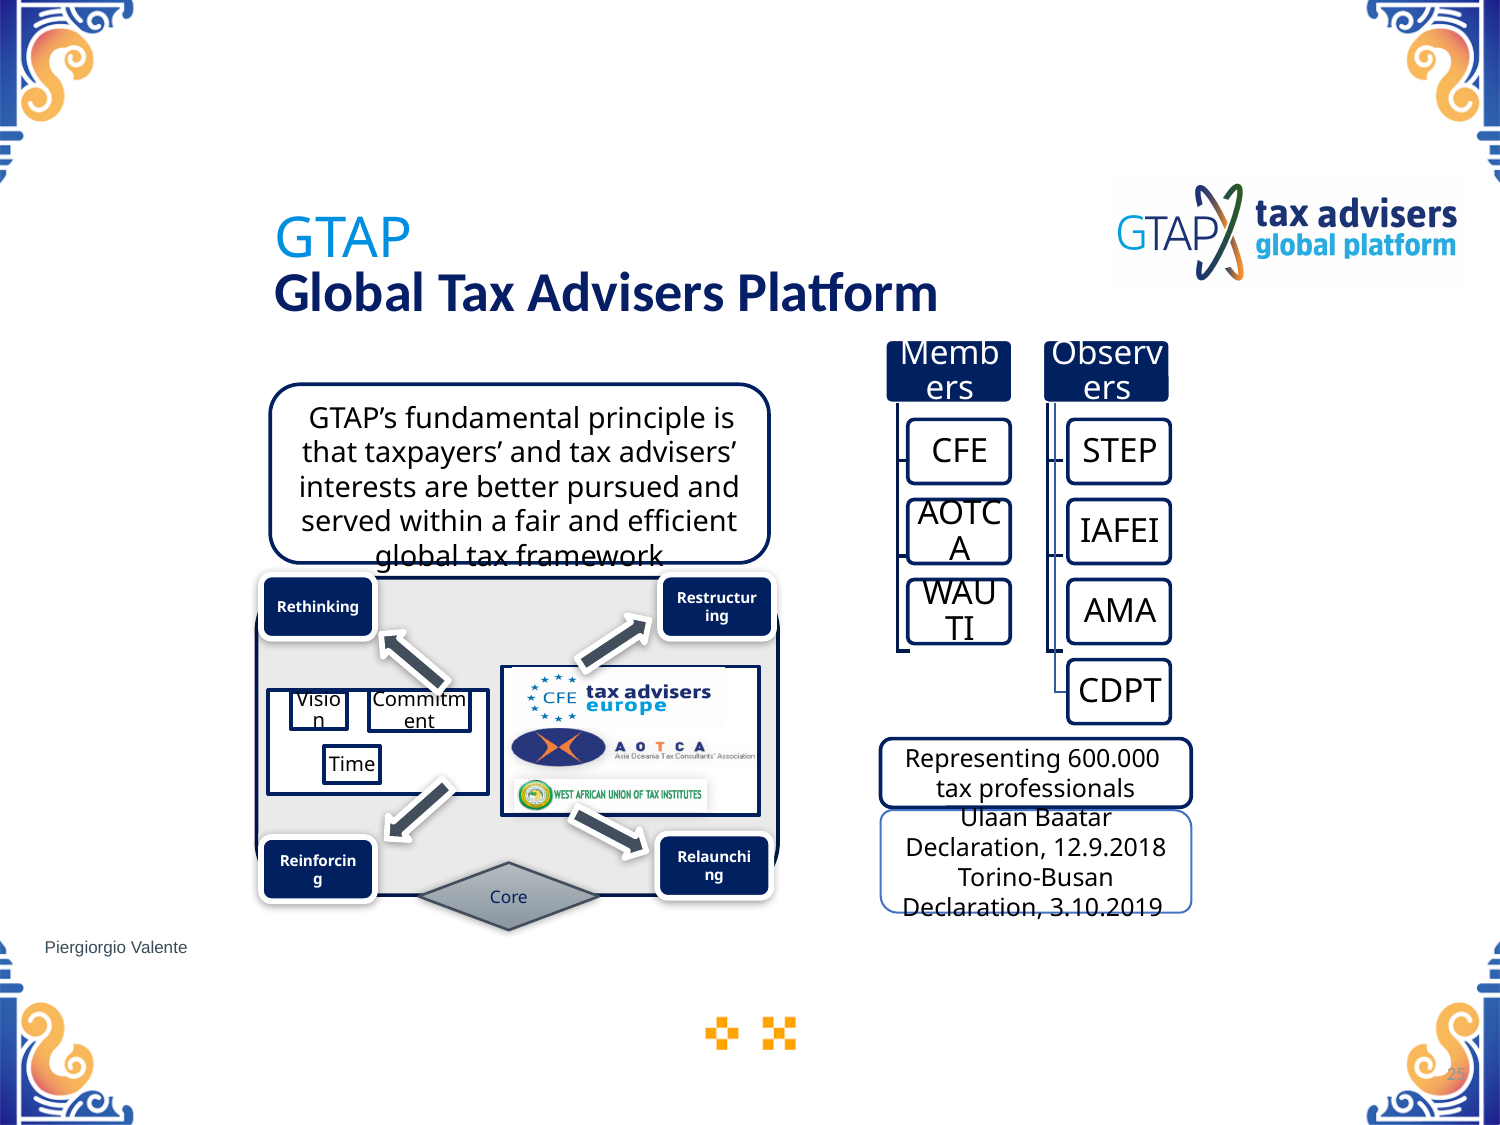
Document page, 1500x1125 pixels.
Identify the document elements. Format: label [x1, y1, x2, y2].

text_box [290, 691, 347, 729]
text_box [837, 339, 1215, 724]
picture [0, 0, 1500, 1125]
text_box [368, 690, 470, 731]
text_box [324, 746, 381, 783]
text_box [258, 577, 770, 896]
